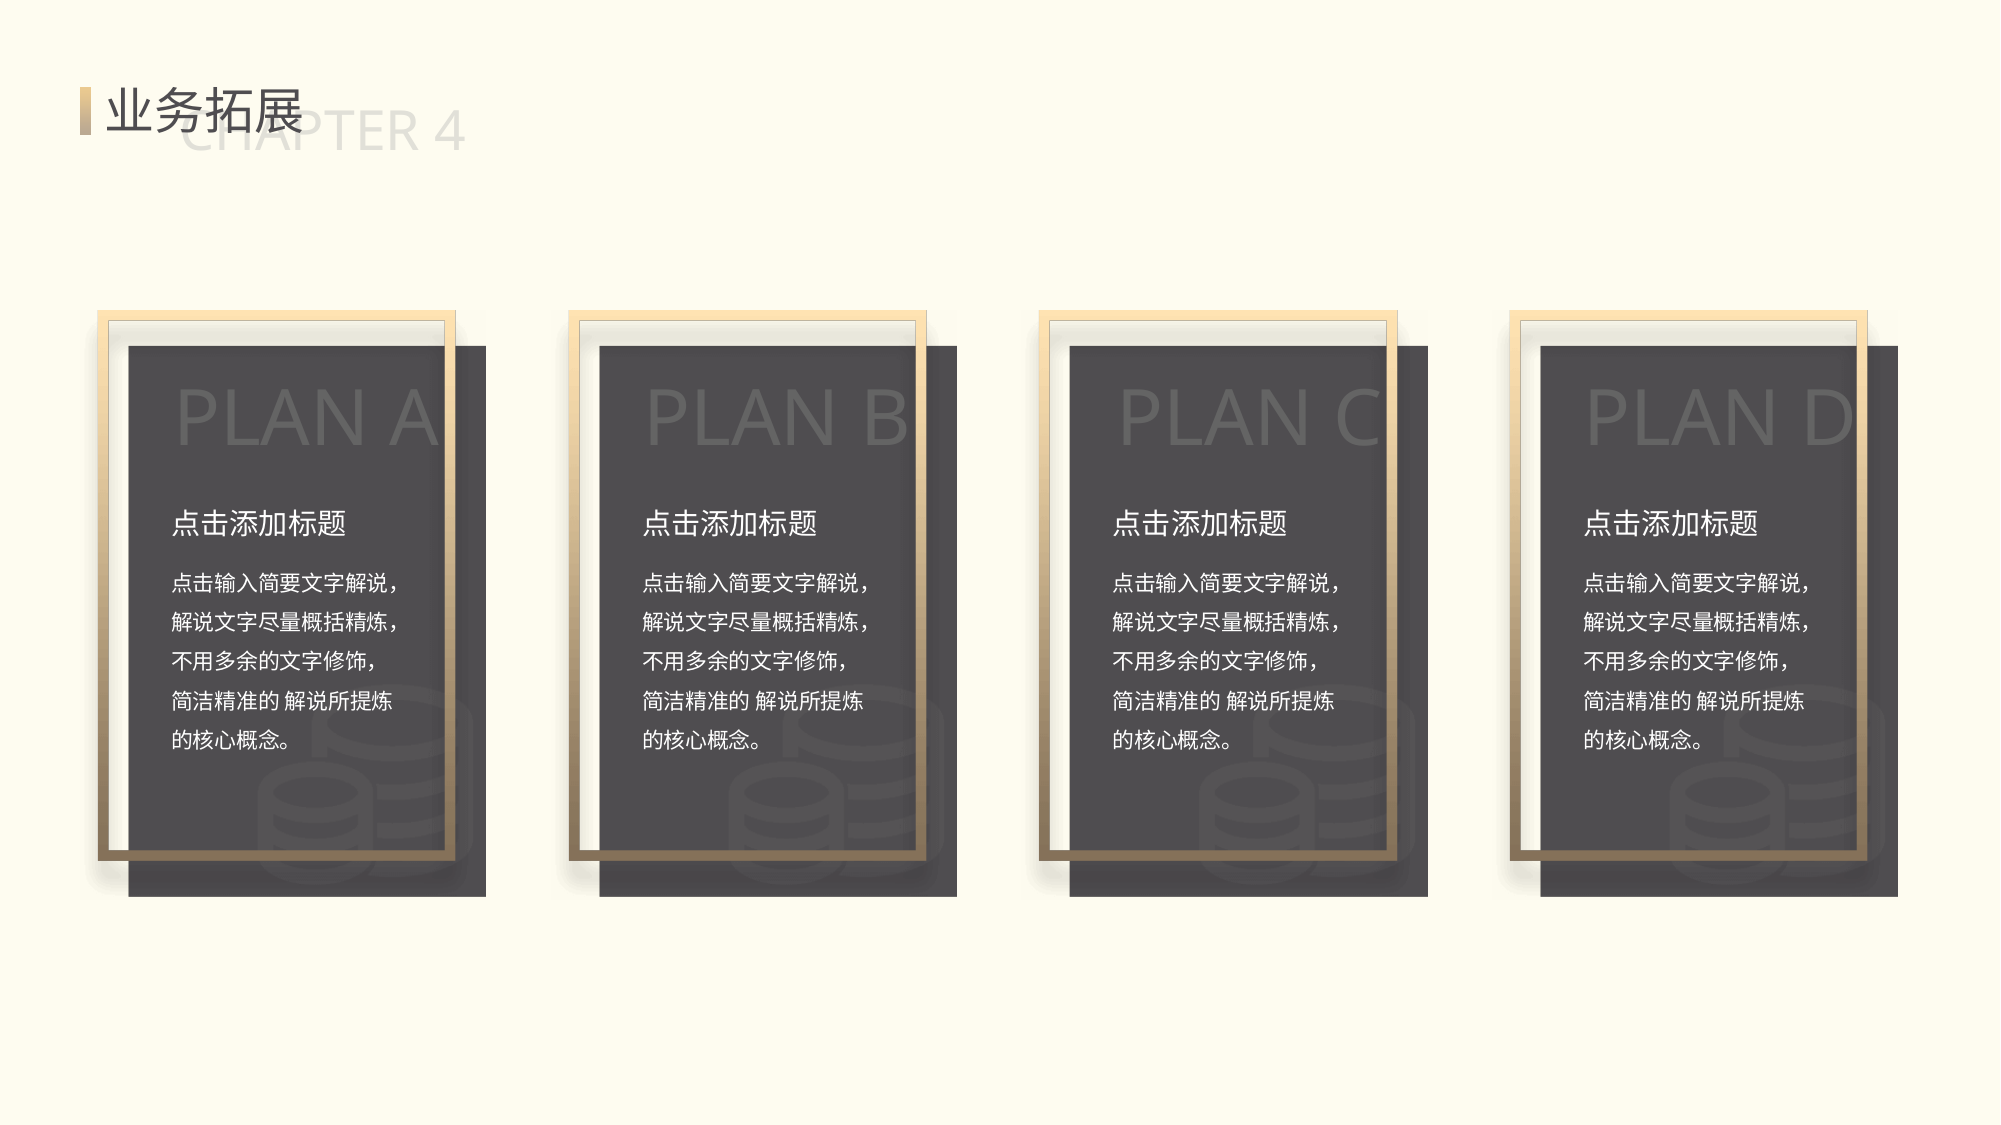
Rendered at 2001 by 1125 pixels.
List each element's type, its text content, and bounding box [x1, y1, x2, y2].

picture [1492, 310, 1898, 900]
picture [550, 310, 957, 900]
text_box 业务拓展 [89, 72, 320, 147]
text_box CHAPTER 4 [164, 87, 482, 170]
picture [80, 87, 91, 136]
picture [1021, 310, 1428, 900]
picture [80, 310, 486, 900]
